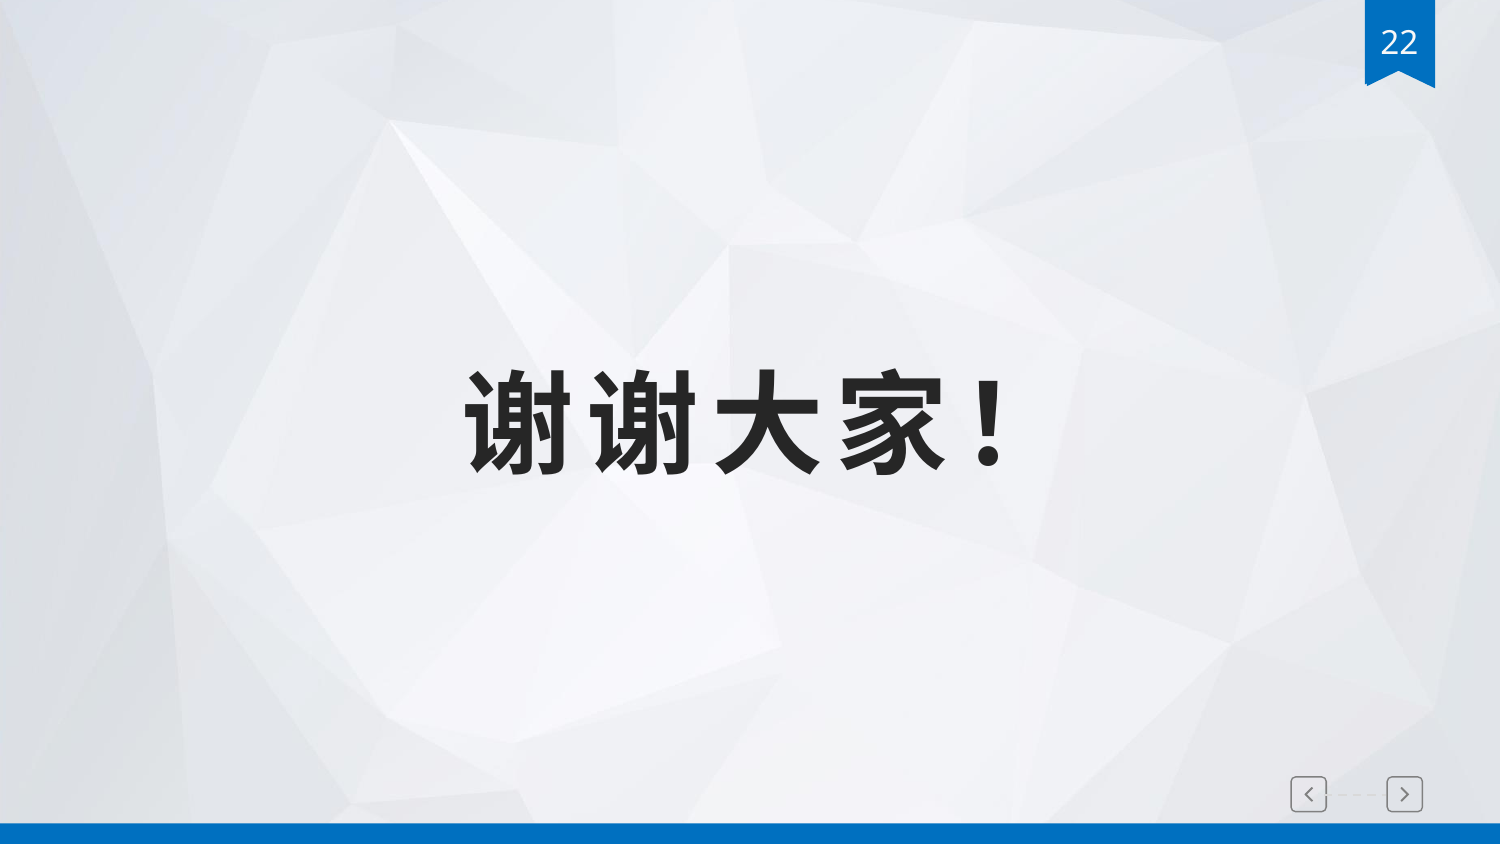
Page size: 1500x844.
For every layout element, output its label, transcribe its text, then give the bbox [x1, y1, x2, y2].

text_box 谢谢大家！ [438, 340, 1097, 489]
picture [0, 0, 1500, 823]
